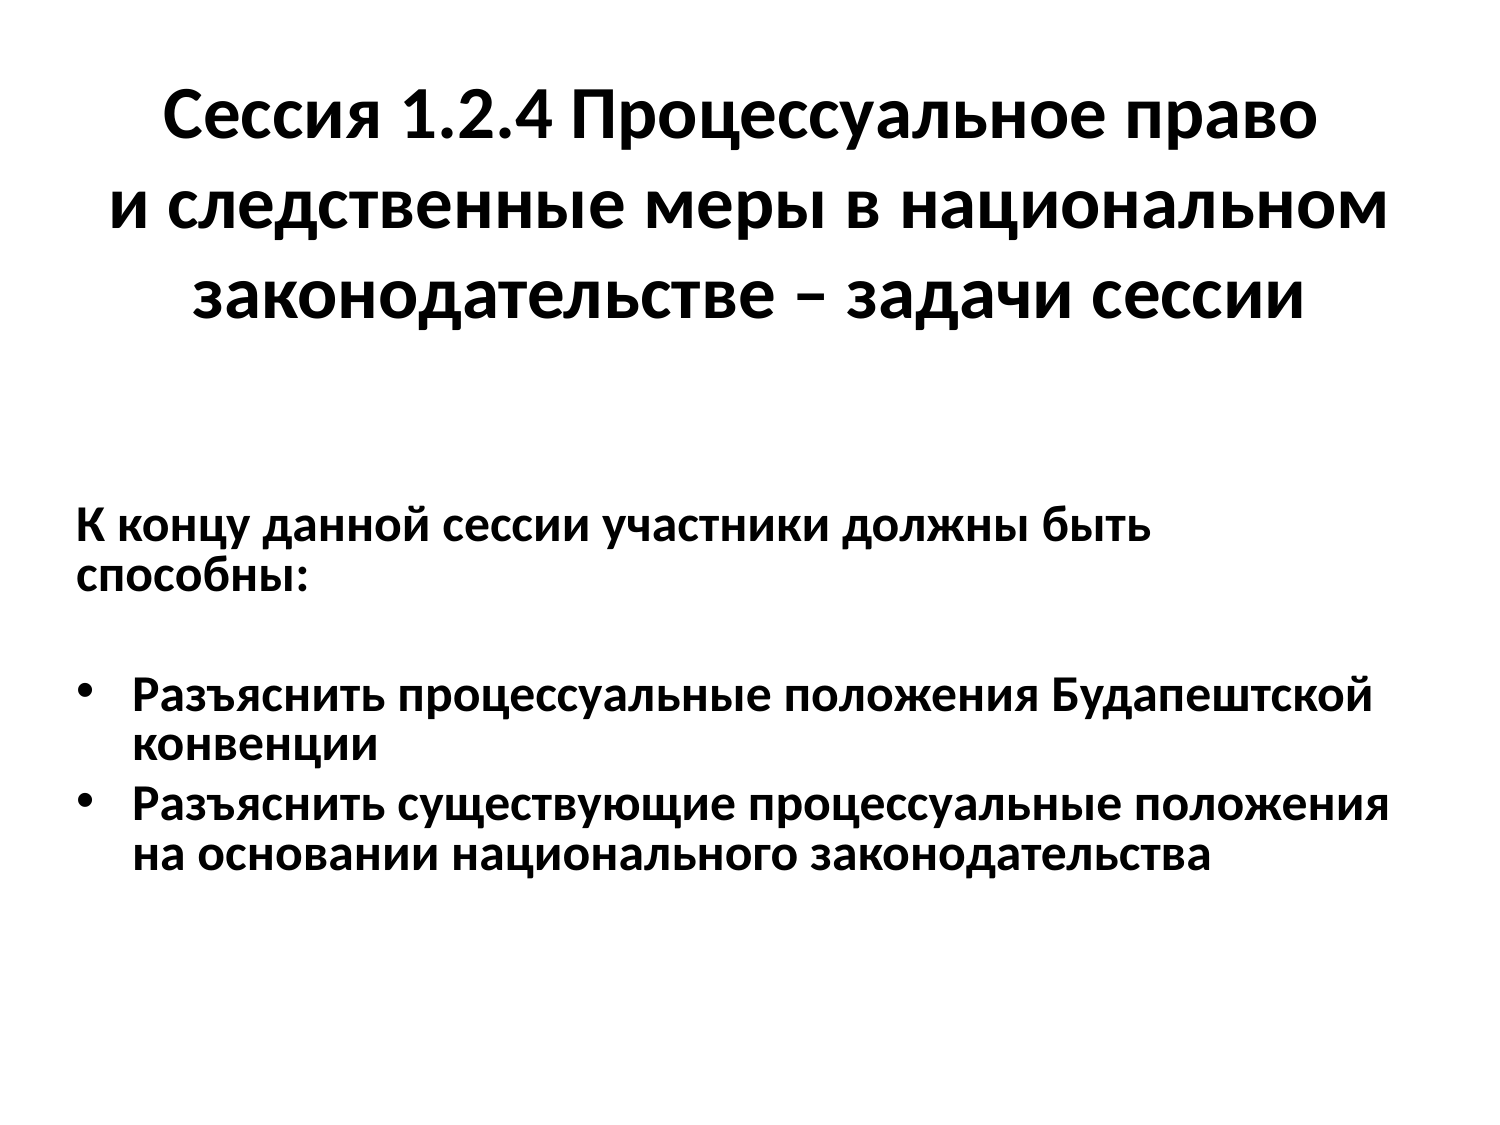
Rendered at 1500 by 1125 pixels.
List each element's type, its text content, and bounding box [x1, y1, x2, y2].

text_box К концу данной сессии участники должны быть способны: Разъяснить процессуальные положения Будапештской конвенции Разъяснить существующие процессуальные положения на основании национального законодательства [61, 422, 1412, 929]
title Сессия 1.2.4 Процессуальное право и следственные меры в национальном законодательстве – задачи сессии [75, 75, 1425, 322]
